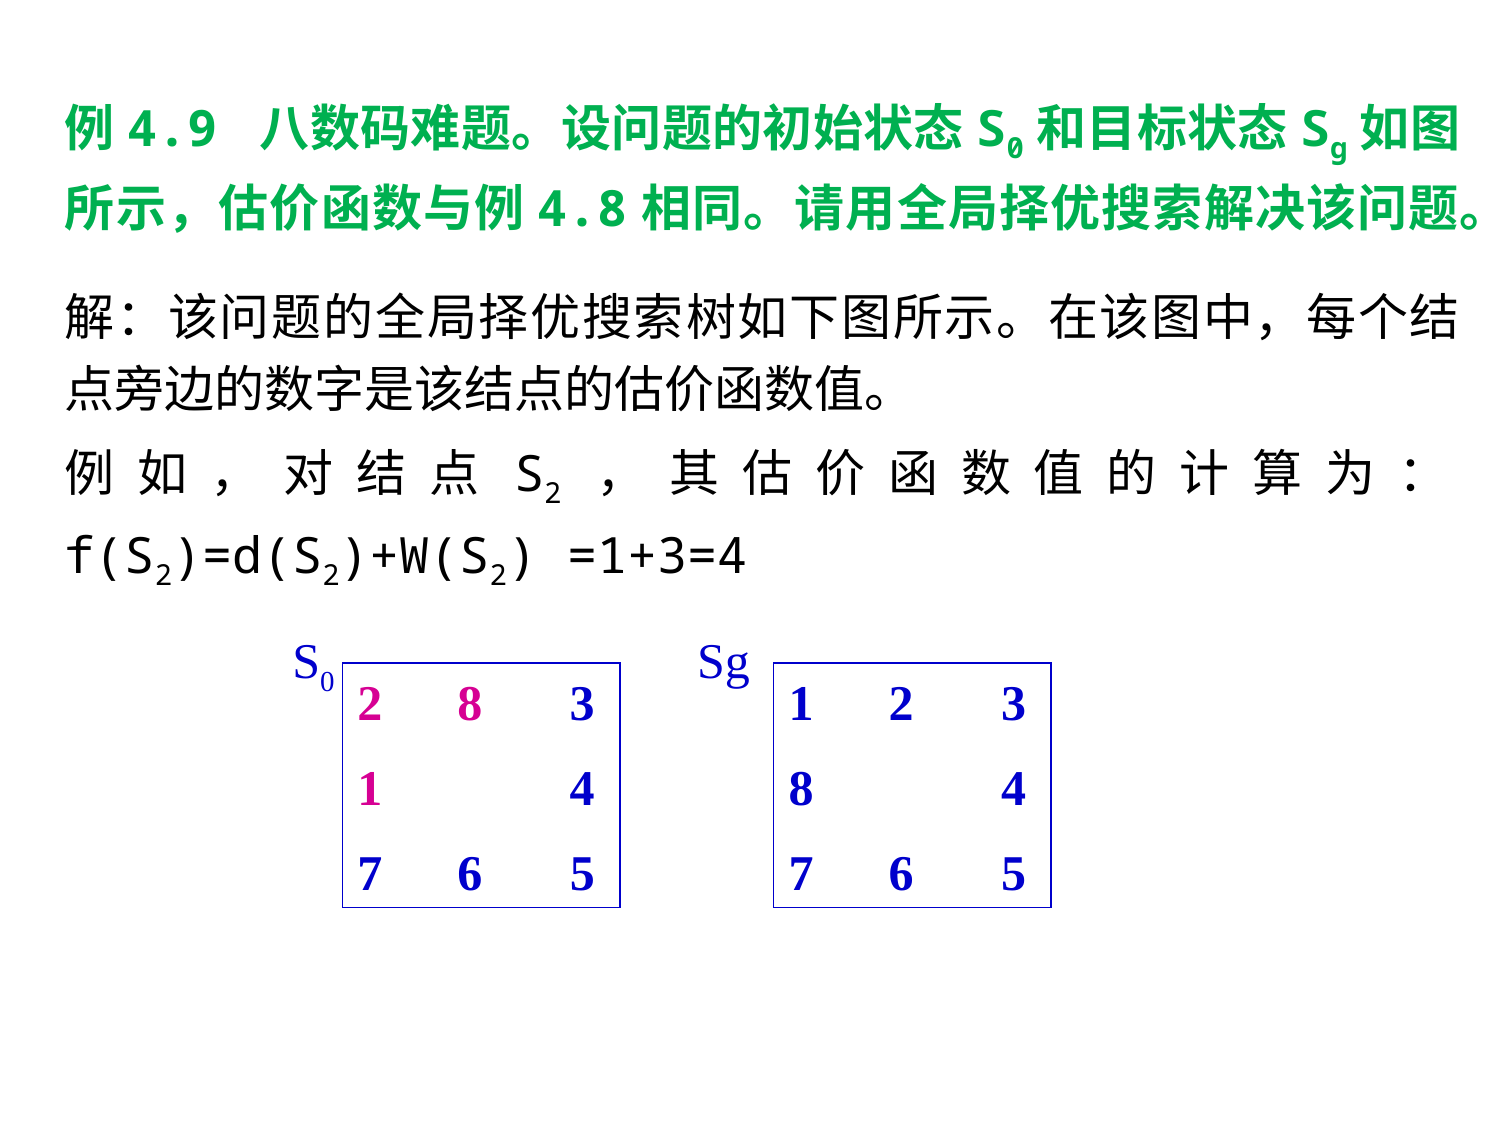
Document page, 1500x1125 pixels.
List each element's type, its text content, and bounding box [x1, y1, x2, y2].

text_box S0 Sg [277, 621, 853, 705]
text_box 1 2 3 8 4 7 6 5 [773, 662, 1052, 908]
text_box 例4.9 八数码难题。设问题的初始状态S0和目标状态Sg如图所示，估价函数与例4.8相同。请用全局择优搜索解决该问题。 解：该问题的全局择优搜索树如下图所示。在该图中，每个结点旁边的数字是该结点的估价函数值。 例如，对结点S2，其估价函数值的计算为：f(S2)=d(S2)+W(S2) =1+3=4 [49, 74, 1475, 599]
text_box 2 8 3 1 4 7 6 5 [342, 705, 621, 908]
